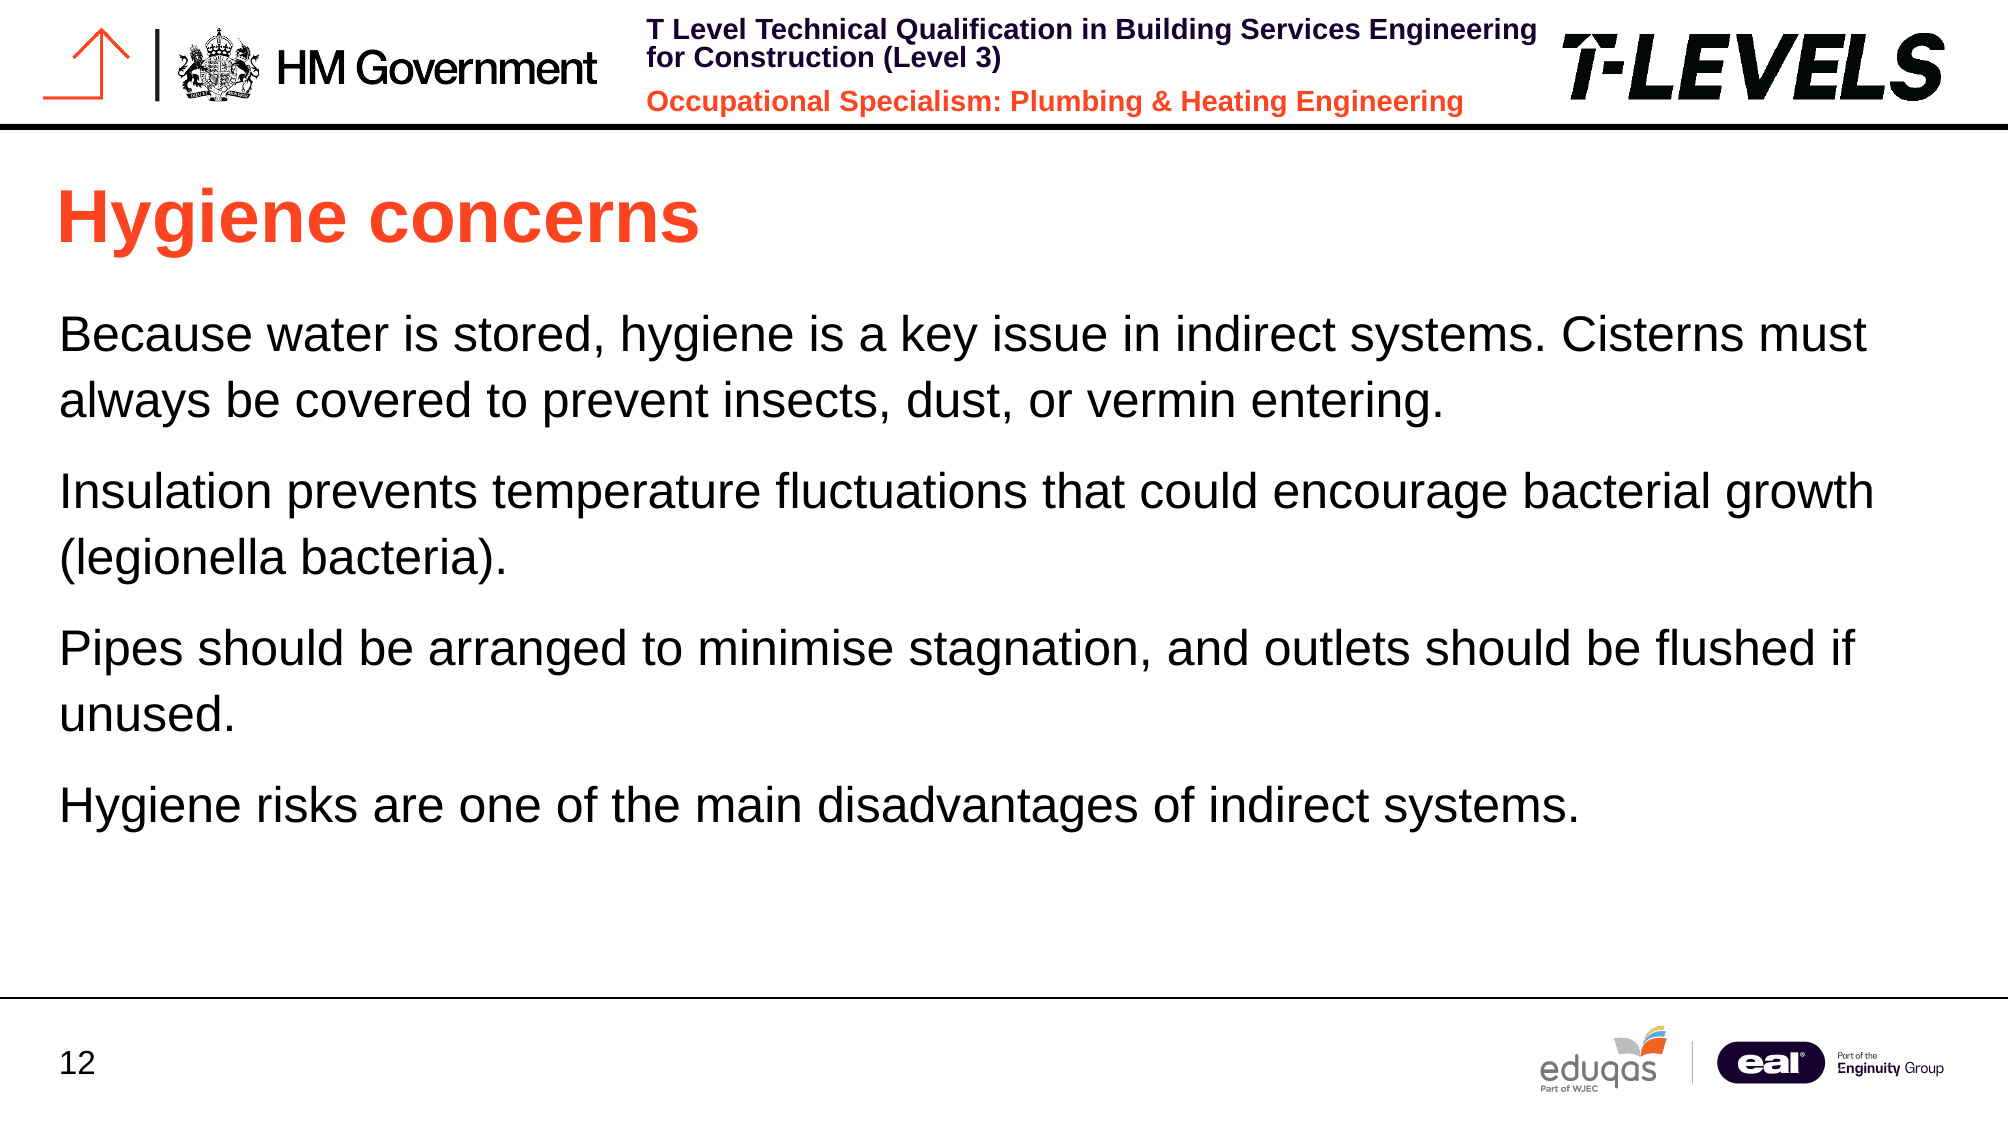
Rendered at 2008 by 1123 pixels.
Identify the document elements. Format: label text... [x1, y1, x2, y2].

list Because water is stored, hygiene is a key issue in indirect systems. Cisterns must always be covered to prevent insects, dust, or vermin entering. Insulation prevents temperature fluctuations that could encourage bacterial growth (legionella bacteria). Pipes should be arranged to minimise stagnation, and outlets should be flushed if unused. Hygiene risks are one of the main disadvantages of indirect systems. [59, 295, 1949, 975]
picture [1543, 25, 1964, 108]
picture [155, 28, 597, 102]
title Hygiene concerns [41, 111, 1949, 314]
picture [1535, 1021, 1949, 1097]
picture [38, 27, 136, 100]
